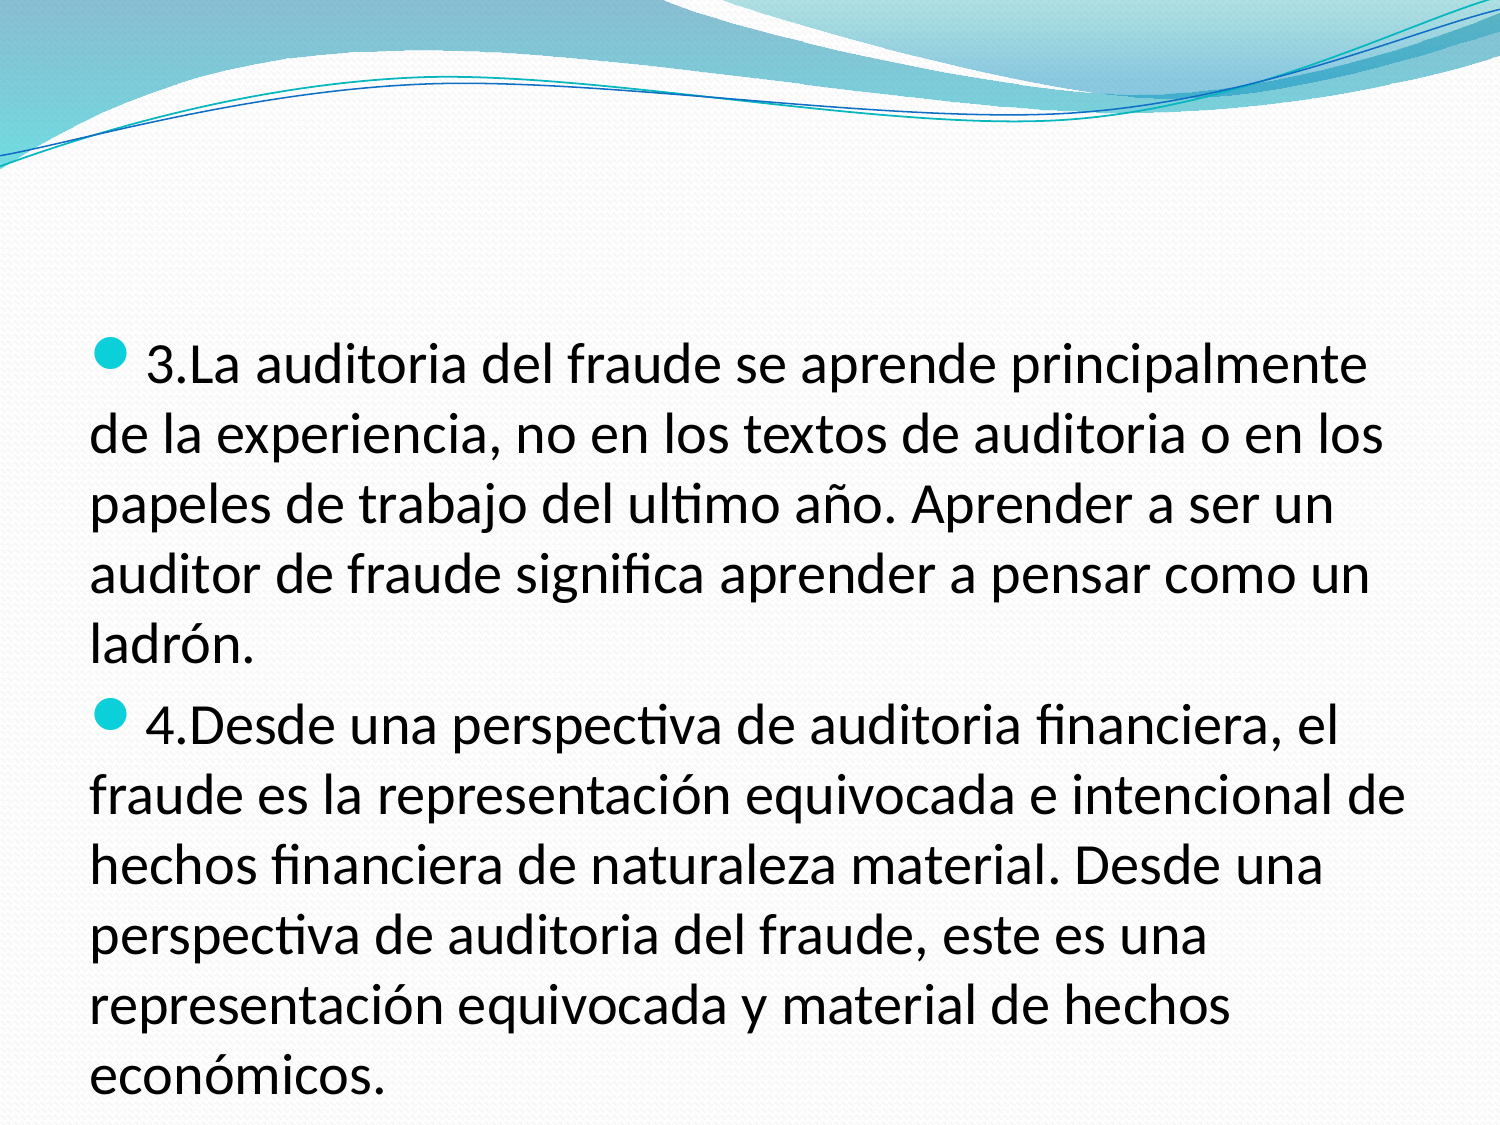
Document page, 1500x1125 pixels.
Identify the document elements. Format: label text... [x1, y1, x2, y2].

list 3.La auditoria del fraude se aprende principalmente de la experiencia, no en los textos de auditoria o en los papeles de trabajo del ultimo año. Aprender a ser un auditor de fraude significa aprender a pensar como un ladrón. 4.Desde una perspectiva de auditoria financiera, el fraude es la representación equivocada e intencional de hechos financiera de naturaleza material. Desde una perspectiva de auditoria del fraude, este es una representación equivocada y material de hechos económicos. [75, 317, 1425, 1038]
